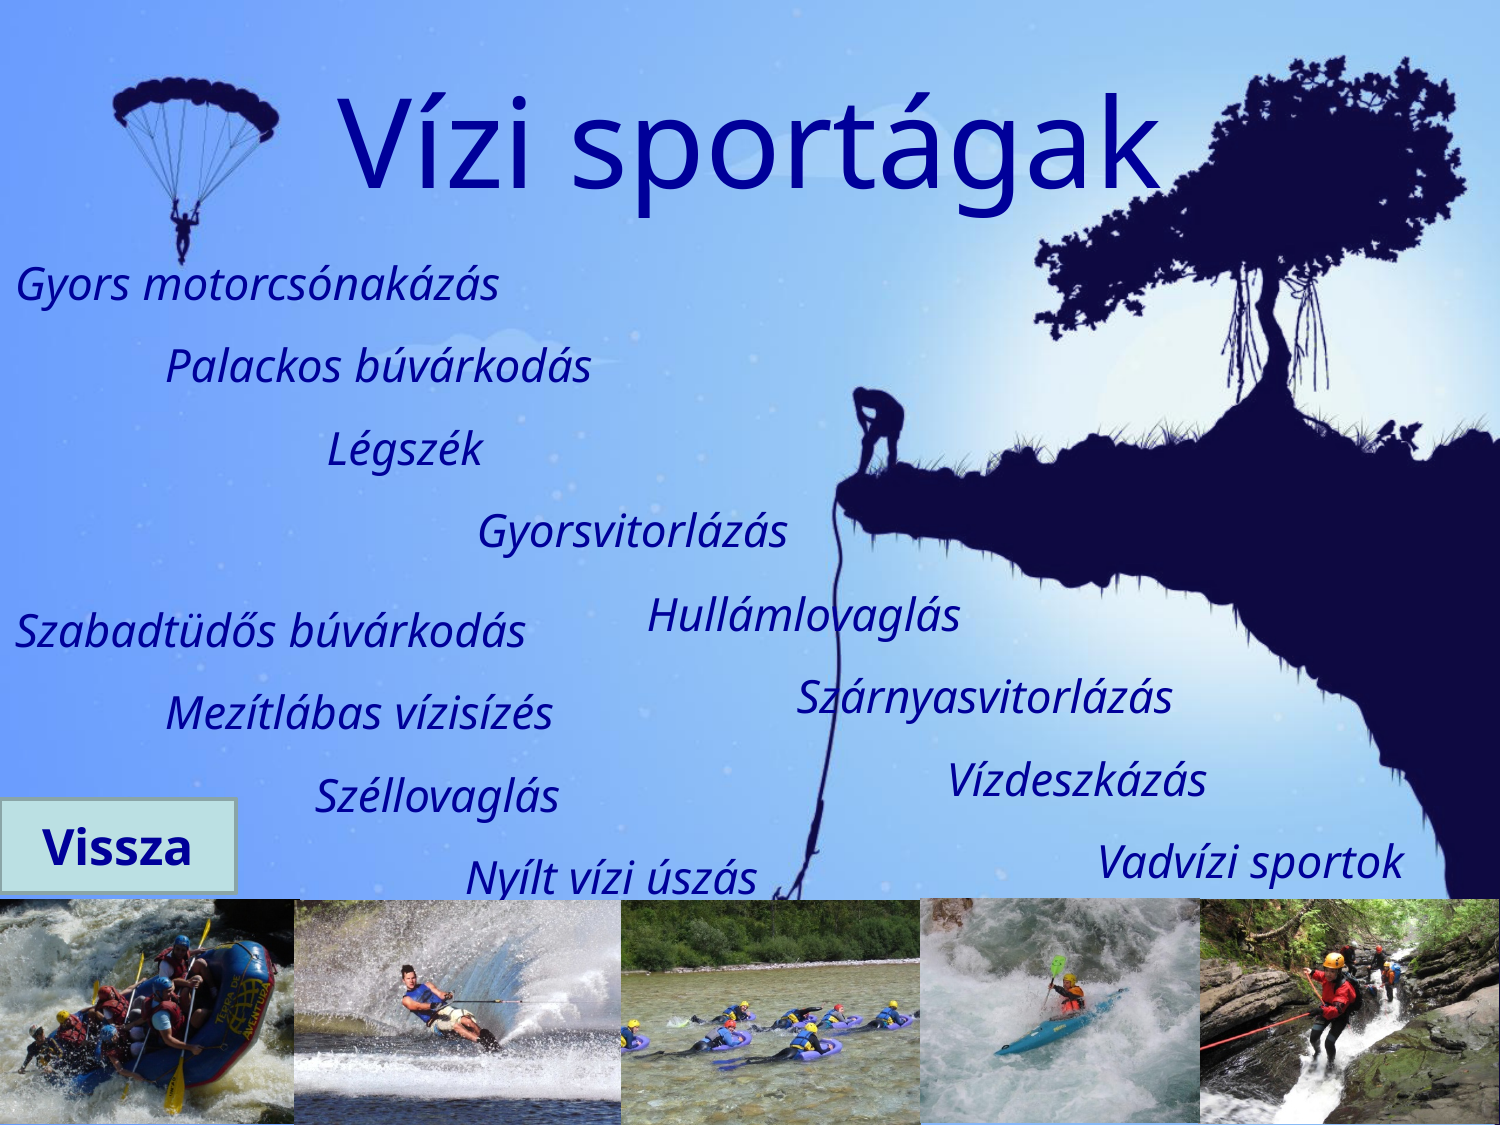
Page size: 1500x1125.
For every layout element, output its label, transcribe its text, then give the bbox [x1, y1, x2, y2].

title Vízi sportágak [74, 44, 1426, 233]
text_box Hullámlovaglás Szárnyasvitorlázás Vízdeszkázás Vadvízi sportok [631, 550, 1500, 896]
list [963, 266, 1083, 550]
text_box Gyors motorcsónakázás Palackos búvárkodás Légszék Gyorsvitorlázás [0, 219, 963, 565]
picture [0, 0, 1500, 550]
text_box Vissza [0, 797, 238, 895]
text_box Szabadtüdős búvárkodás Mezítlábas vízisízés Széllovaglás Nyílt vízi úszás [0, 566, 833, 899]
picture [0, 896, 1500, 1125]
